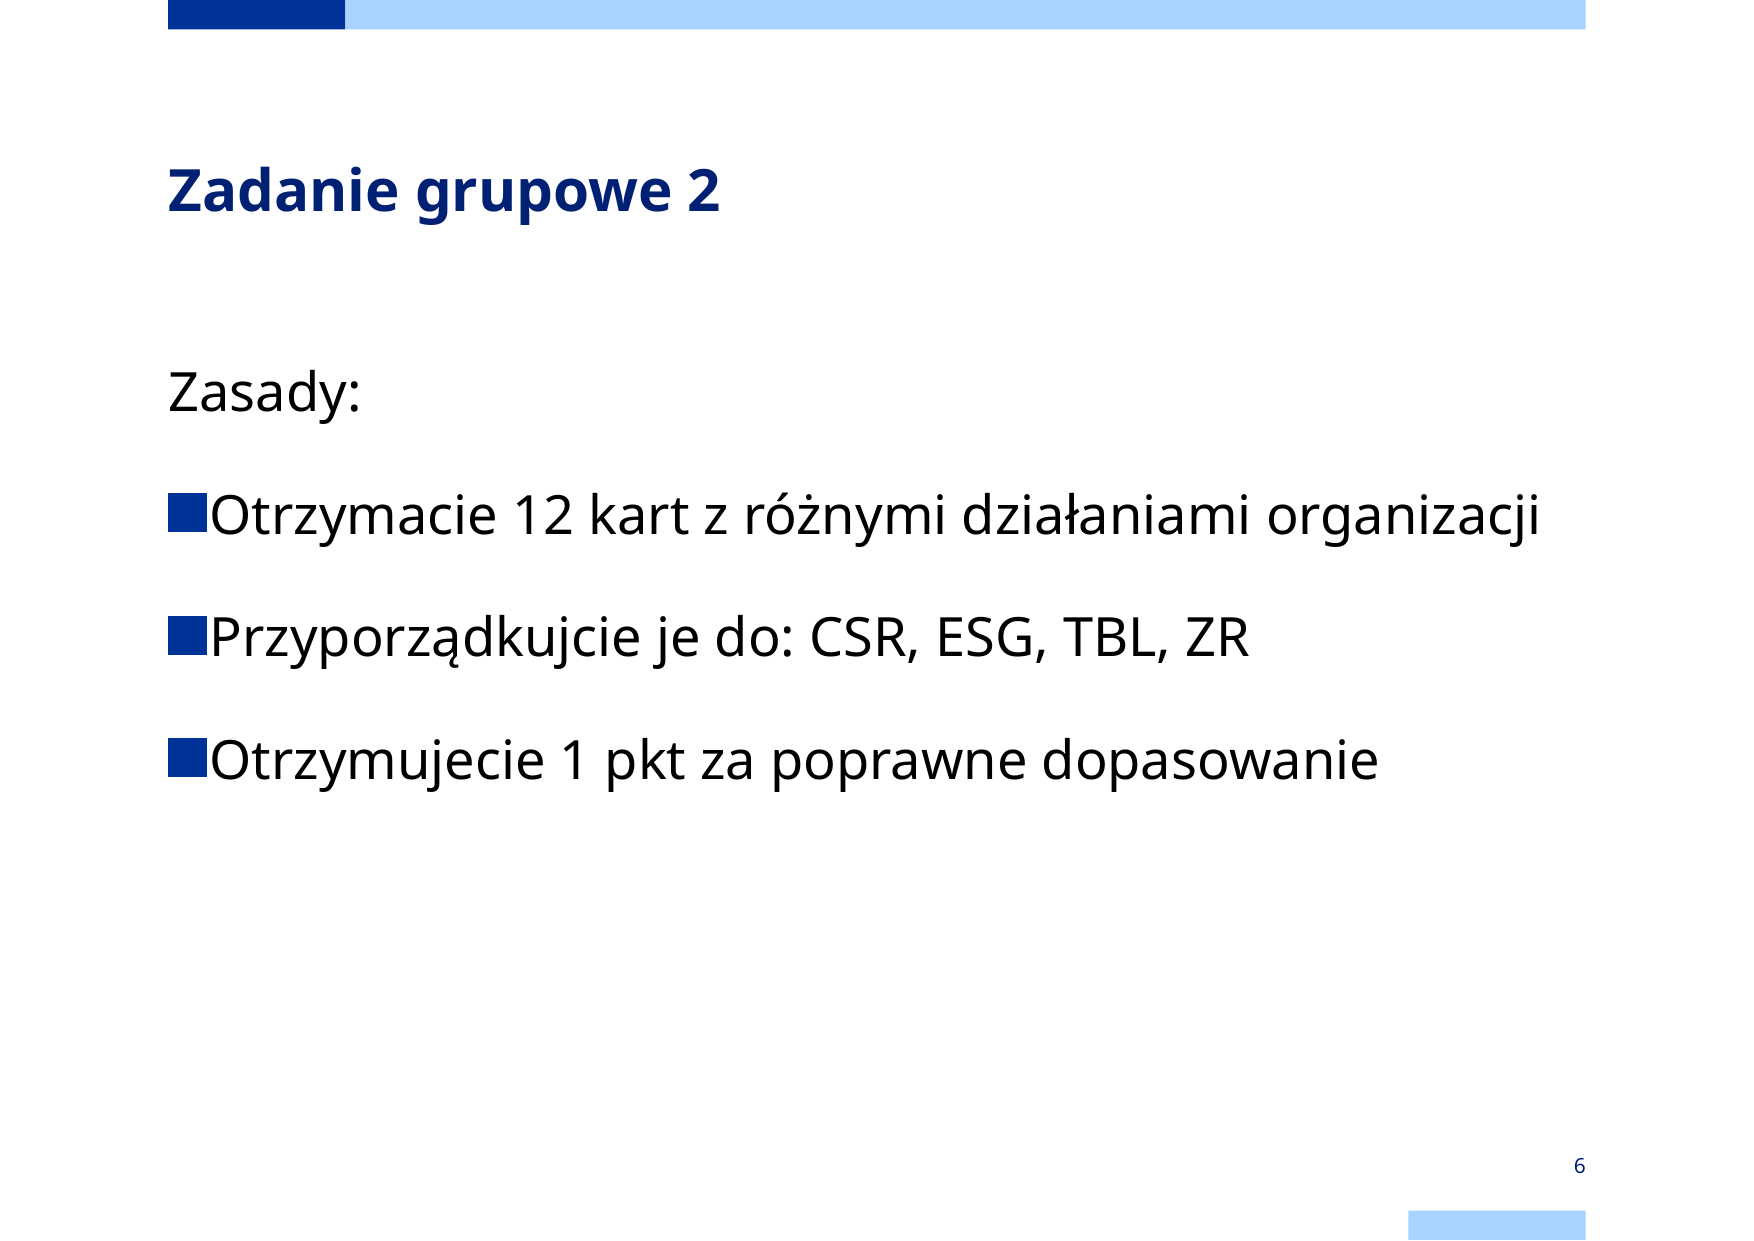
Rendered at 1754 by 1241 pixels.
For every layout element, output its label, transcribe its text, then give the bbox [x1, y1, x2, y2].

slide_number 6 [1408, 1151, 1586, 1182]
picture [168, 738, 207, 777]
picture [168, 616, 207, 655]
picture [168, 493, 207, 532]
list Zasady: Otrzymacie 12 kart z różnymi działaniami organizacji Przyporządkujcie je do: CSR, ESG, TBL, ZR Otrzymujecie 1 pkt za poprawne dopasowanie [168, 324, 1586, 1093]
title Zadanie grupowe 2 [168, 147, 1586, 324]
